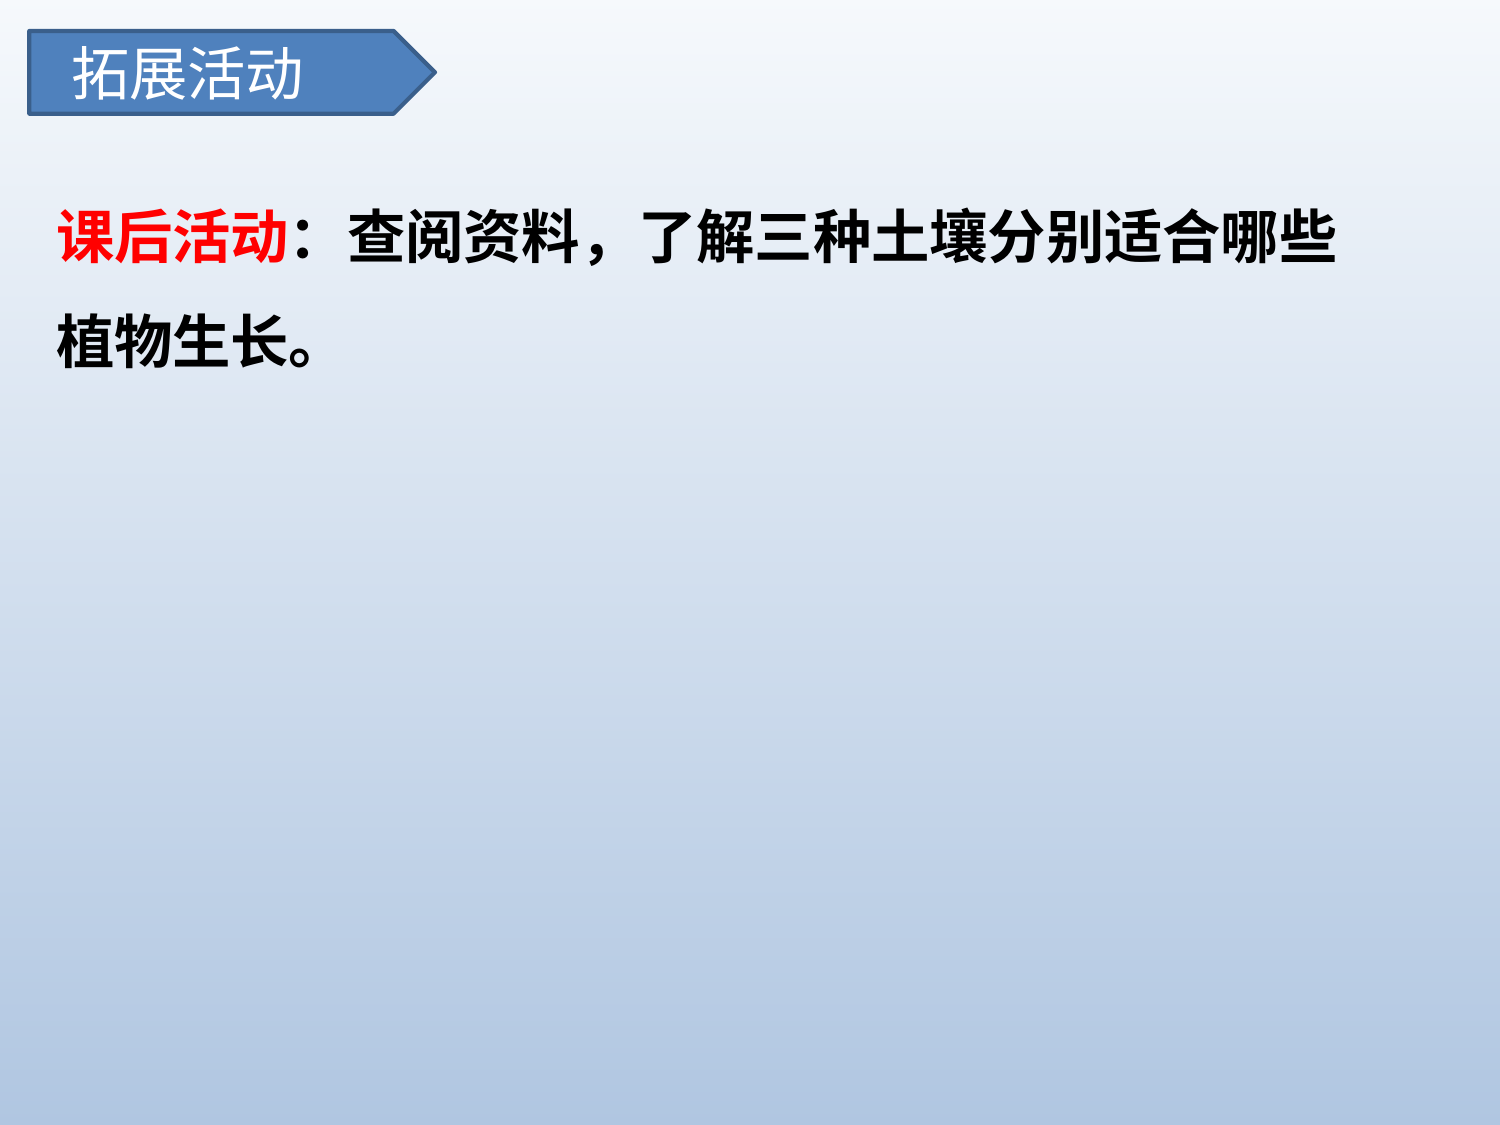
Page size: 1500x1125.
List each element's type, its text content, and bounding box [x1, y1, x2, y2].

text_box 课后活动：查阅资料，了解三种土壤分别适合哪些植物生长。 [41, 157, 1408, 383]
text_box 拓展活动 [27, 28, 438, 116]
